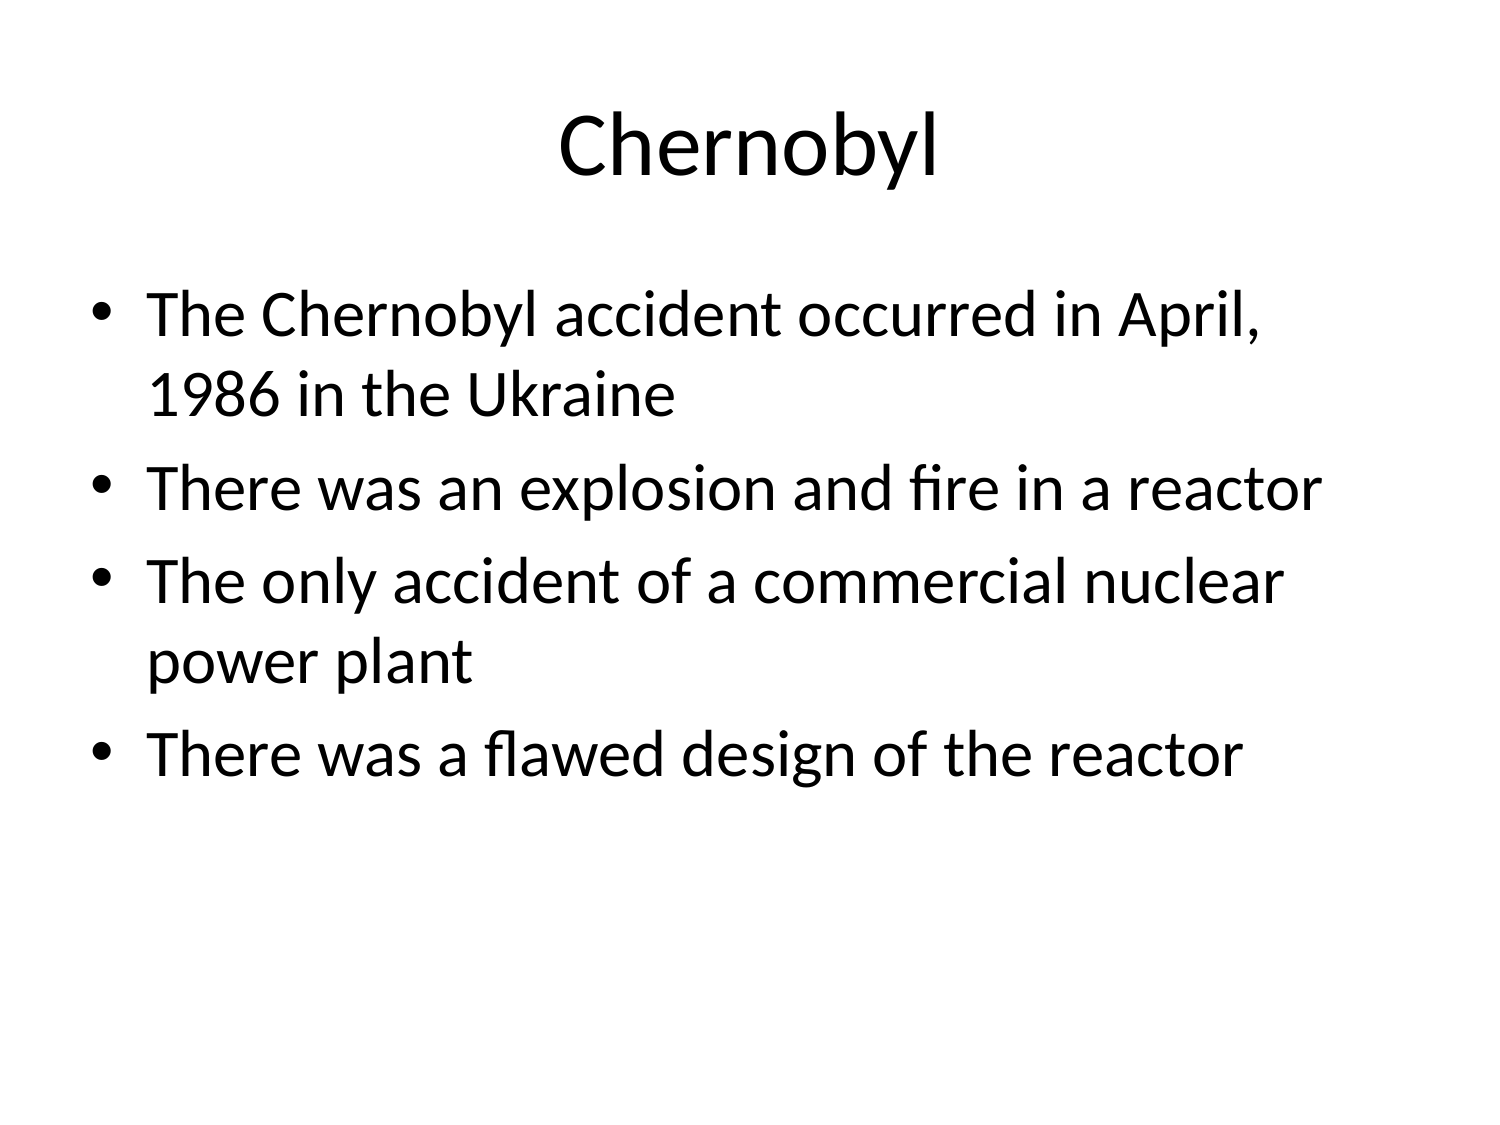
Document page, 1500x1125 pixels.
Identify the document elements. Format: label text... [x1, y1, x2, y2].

title Chernobyl [75, 45, 1425, 233]
list The Chernobyl accident occurred in April, 1986 in the Ukraine There was an explosion and fire in a reactor The only accident of a commercial nuclear power plant There was a flawed design of the reactor [75, 262, 1425, 1005]
